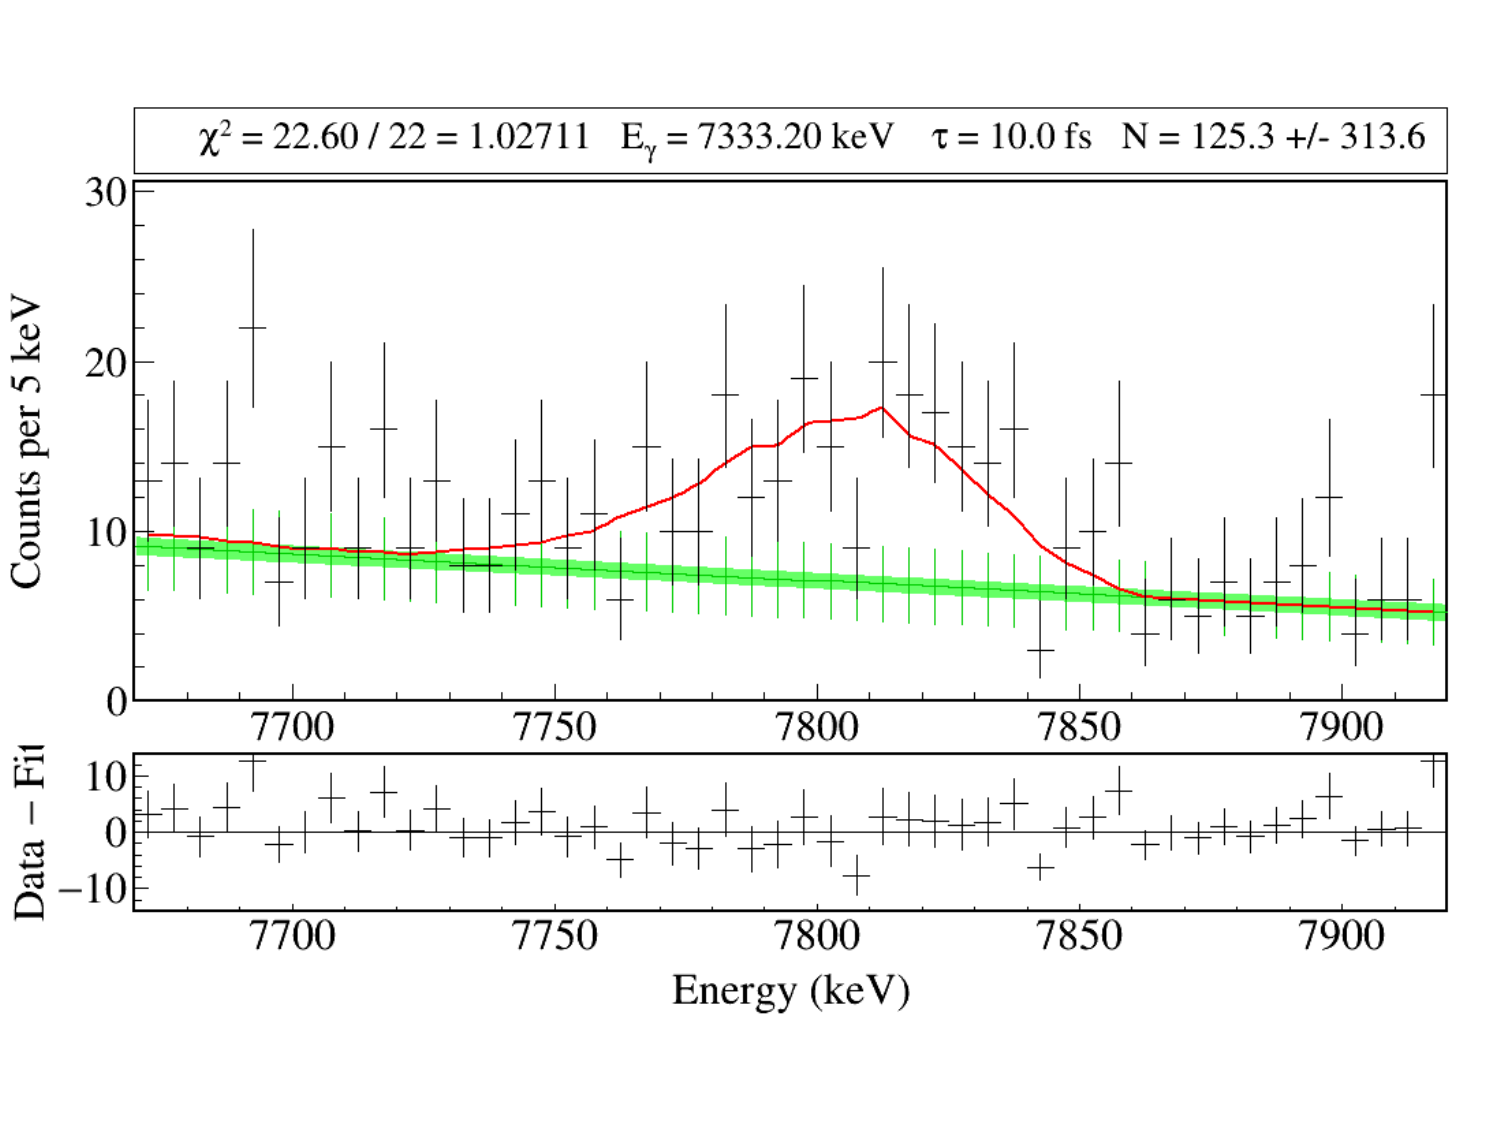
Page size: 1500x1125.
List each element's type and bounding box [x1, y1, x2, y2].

picture [0, 102, 1500, 1023]
